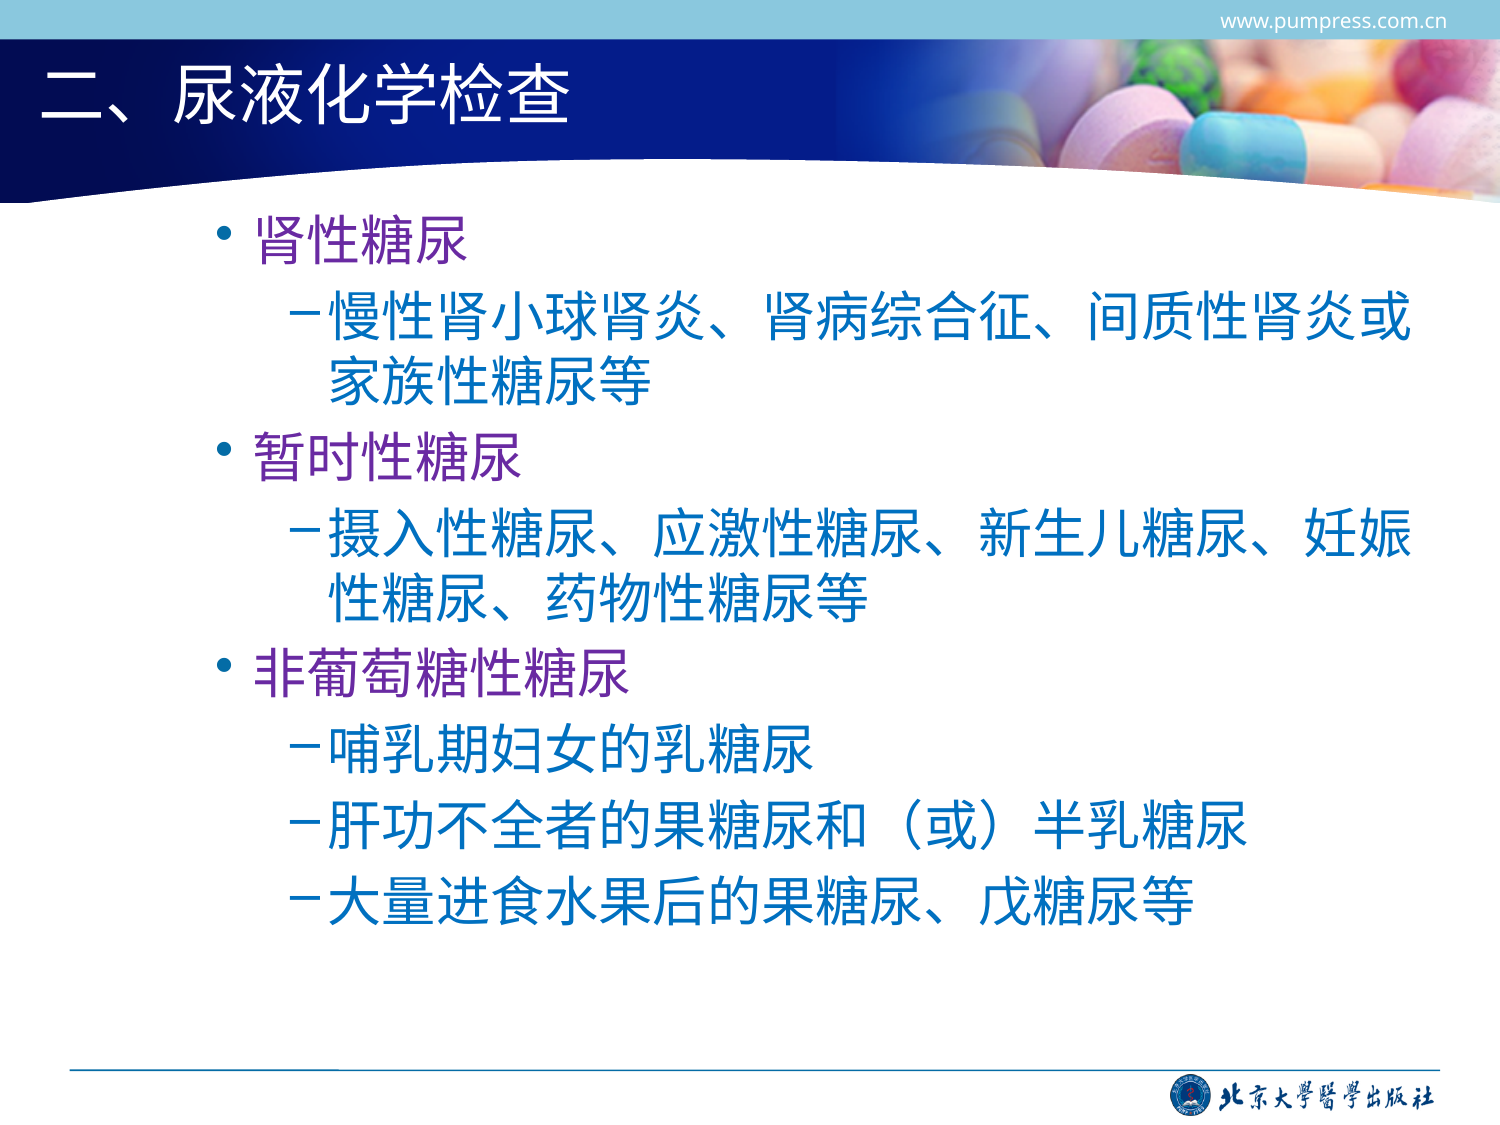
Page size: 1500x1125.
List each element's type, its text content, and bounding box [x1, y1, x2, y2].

title 二、尿液化学检查 [23, 46, 1349, 140]
list 肾性糖尿 慢性肾小球肾炎、肾病综合征、间质性肾炎或家族性糖尿等 暂时性糖尿 摄入性糖尿、应激性糖尿、新生儿糖尿、妊娠性糖尿、药物性糖尿等 非葡萄糖性糖尿 哺乳期妇女的乳糖尿 肝功不全者的果糖尿和（或）半乳糖尿 大量进食水果后的果糖尿、戊糖尿等 [49, 198, 1463, 1026]
slide_number www.pumpress.com.cn [1024, 0, 1463, 38]
picture [1170, 1074, 1436, 1118]
picture [0, 40, 1500, 203]
